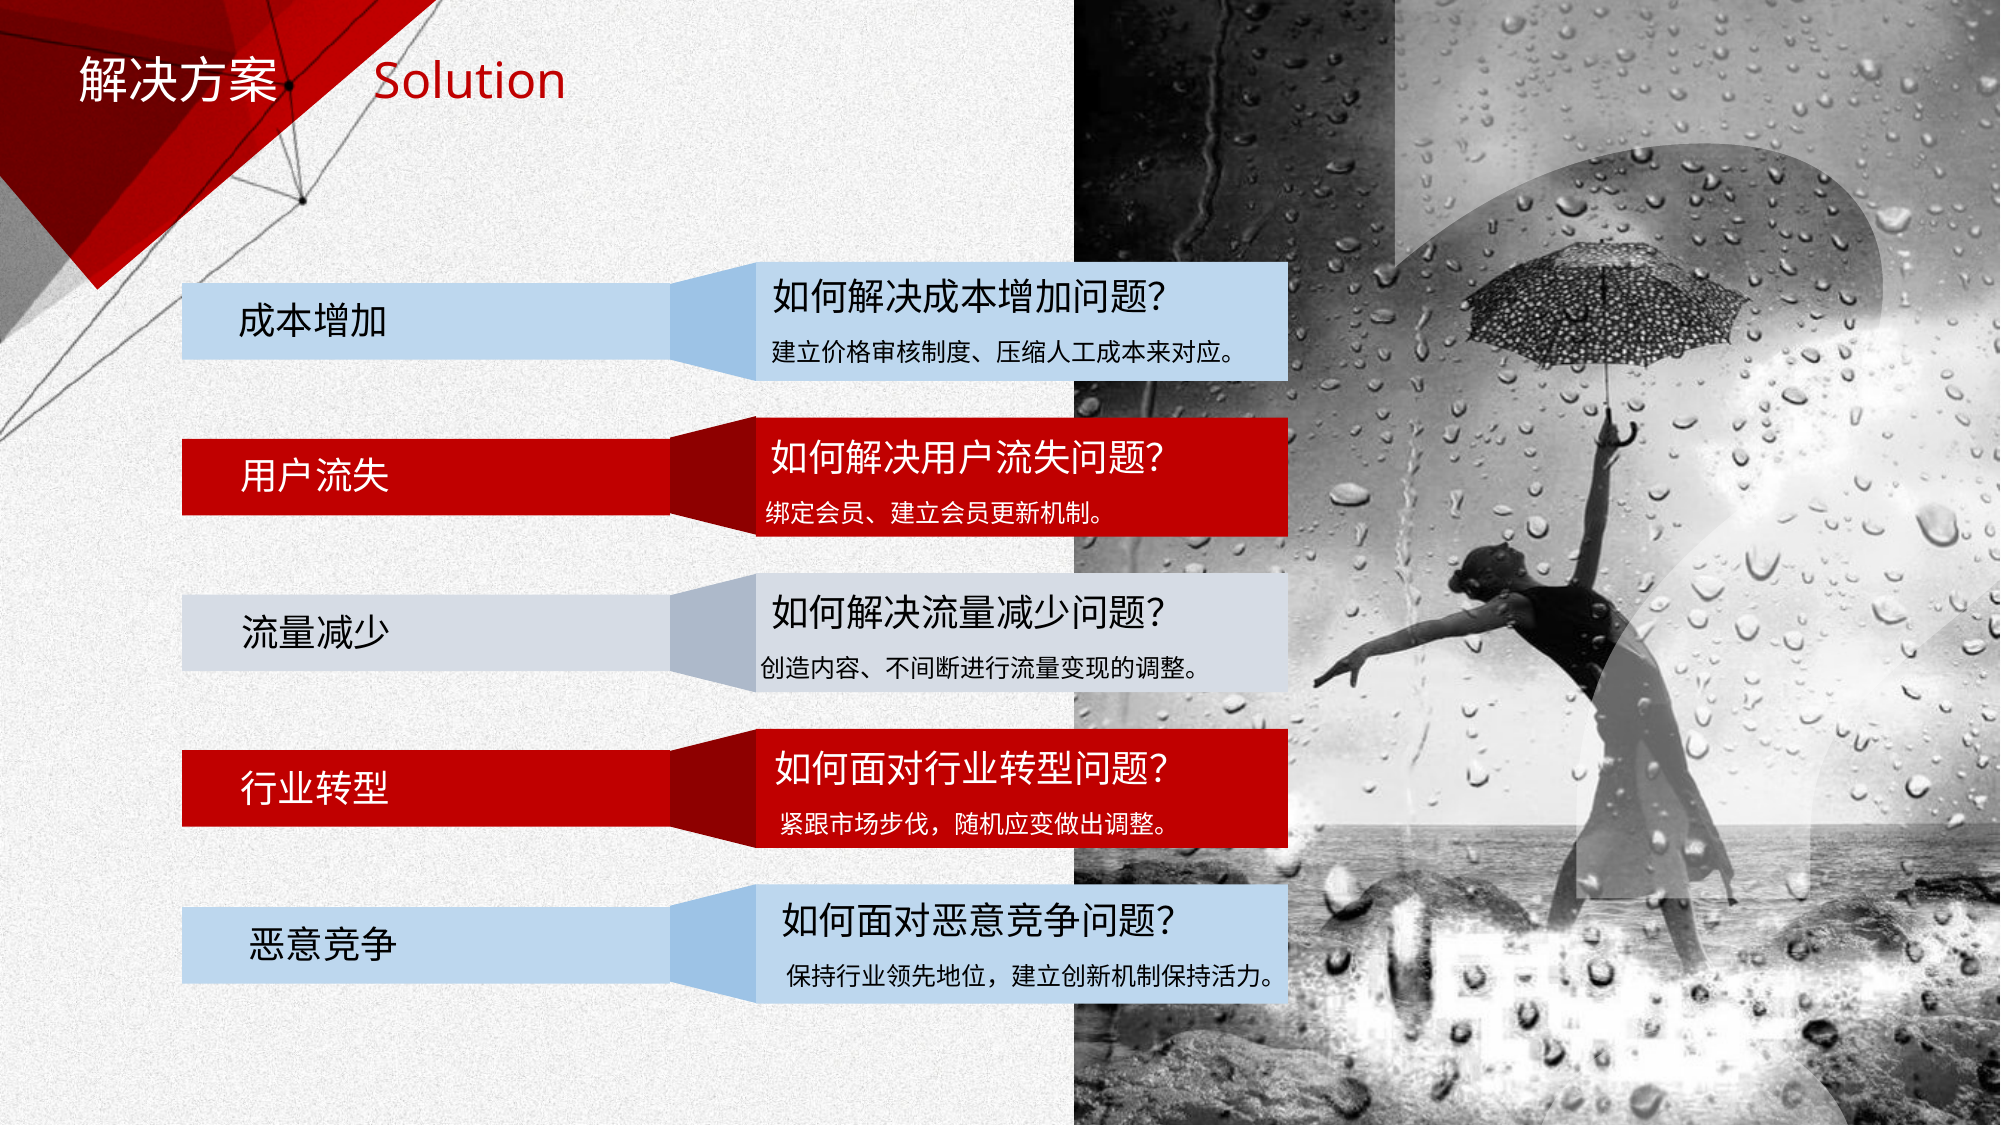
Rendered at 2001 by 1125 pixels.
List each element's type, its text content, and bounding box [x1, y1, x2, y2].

text_box Solution [528, 41, 884, 116]
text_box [182, 728, 1288, 848]
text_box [182, 416, 1354, 537]
picture [0, 0, 2001, 1125]
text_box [182, 573, 1288, 693]
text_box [182, 884, 1295, 1004]
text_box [182, 261, 1288, 381]
